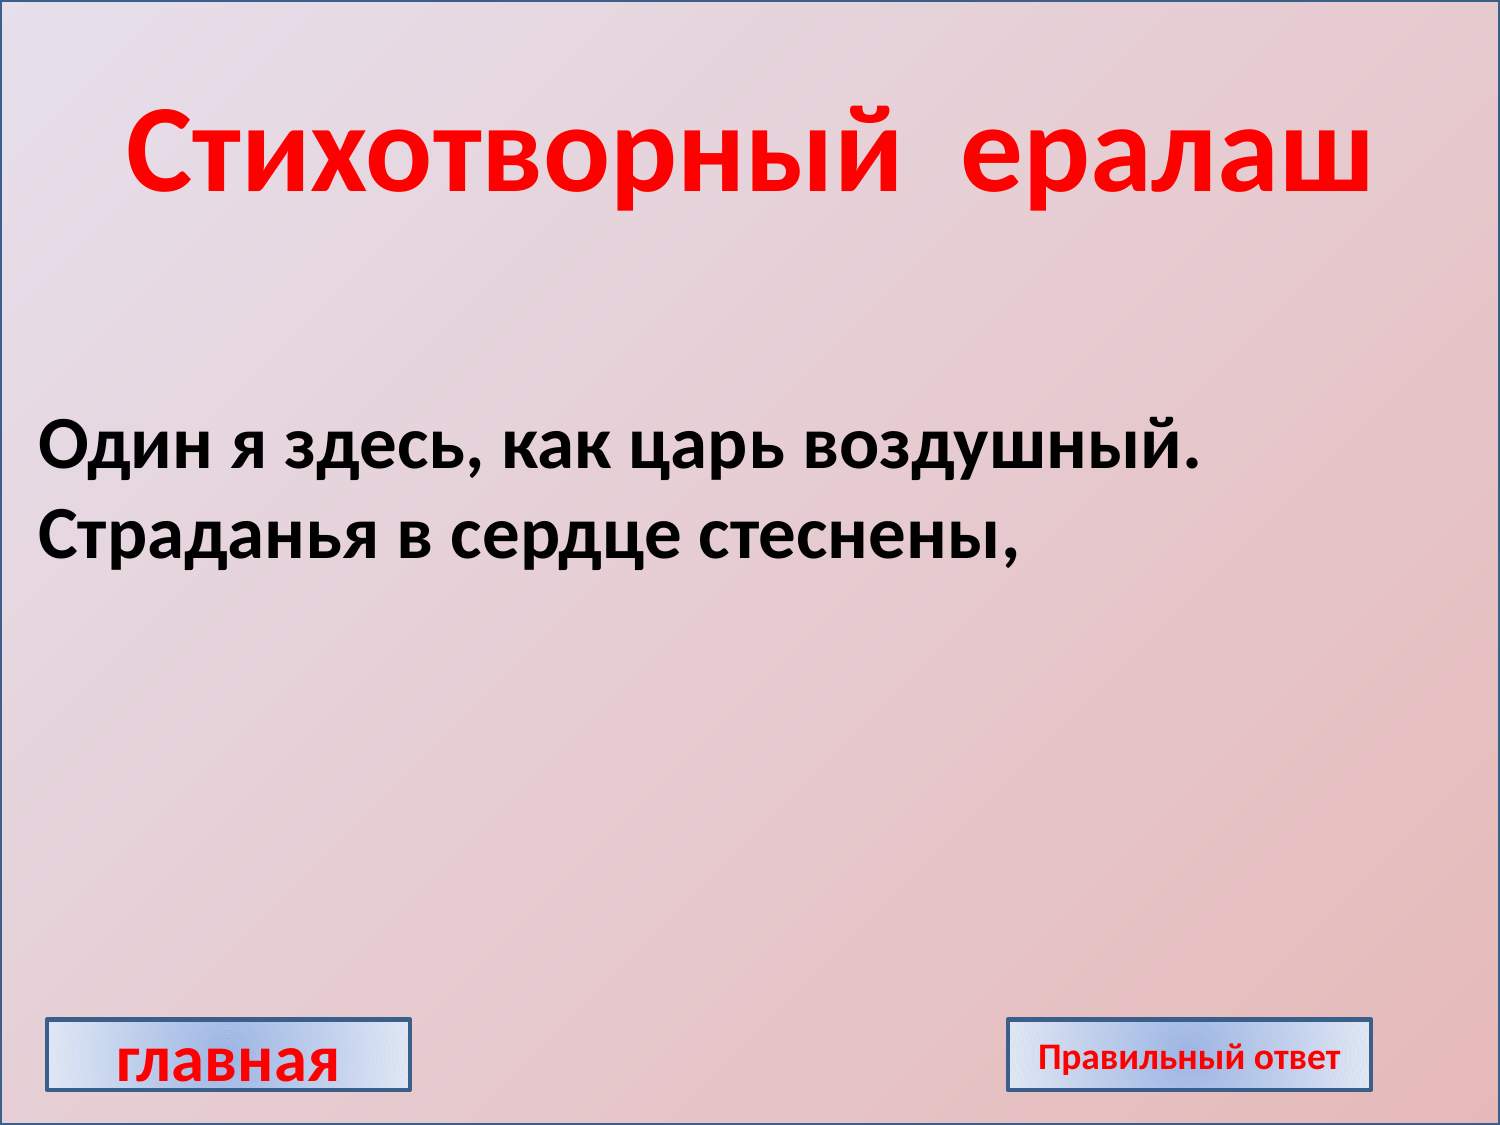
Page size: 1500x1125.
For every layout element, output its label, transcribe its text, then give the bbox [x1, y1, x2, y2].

text_box Стихотворный ералаш [111, 58, 1392, 224]
text_box Правильный ответ [1006, 1017, 1373, 1092]
text_box главная [45, 1017, 412, 1092]
text_box Один я здесь, как царь воздушный. Страданья в сердце стеснены, [23, 386, 1395, 627]
text_box [0, 0, 1500, 1125]
